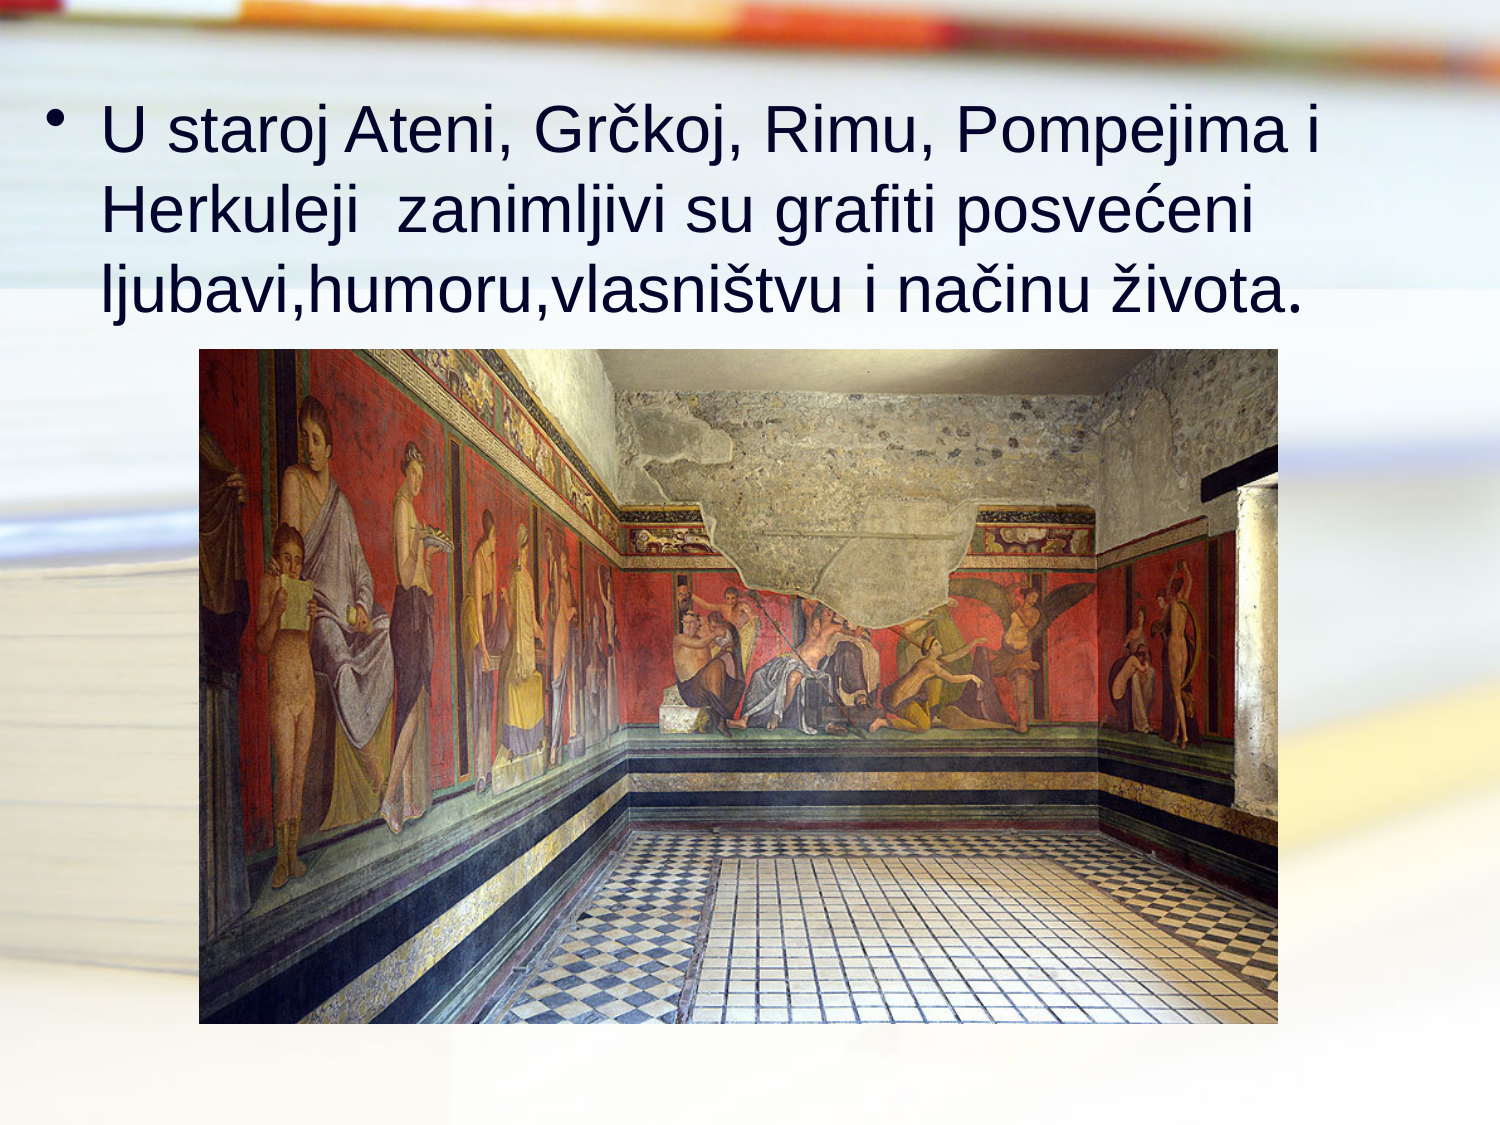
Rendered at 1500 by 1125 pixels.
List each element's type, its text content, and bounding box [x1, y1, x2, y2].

picture [0, 0, 1500, 1125]
list U staroj Ateni, Grčkoj, Rimu, Pompejima i Herkuleji zanimljivi su grafiti posvećeni ljubavi,humoru,vlasništvu i načinu života. [29, 78, 1447, 799]
